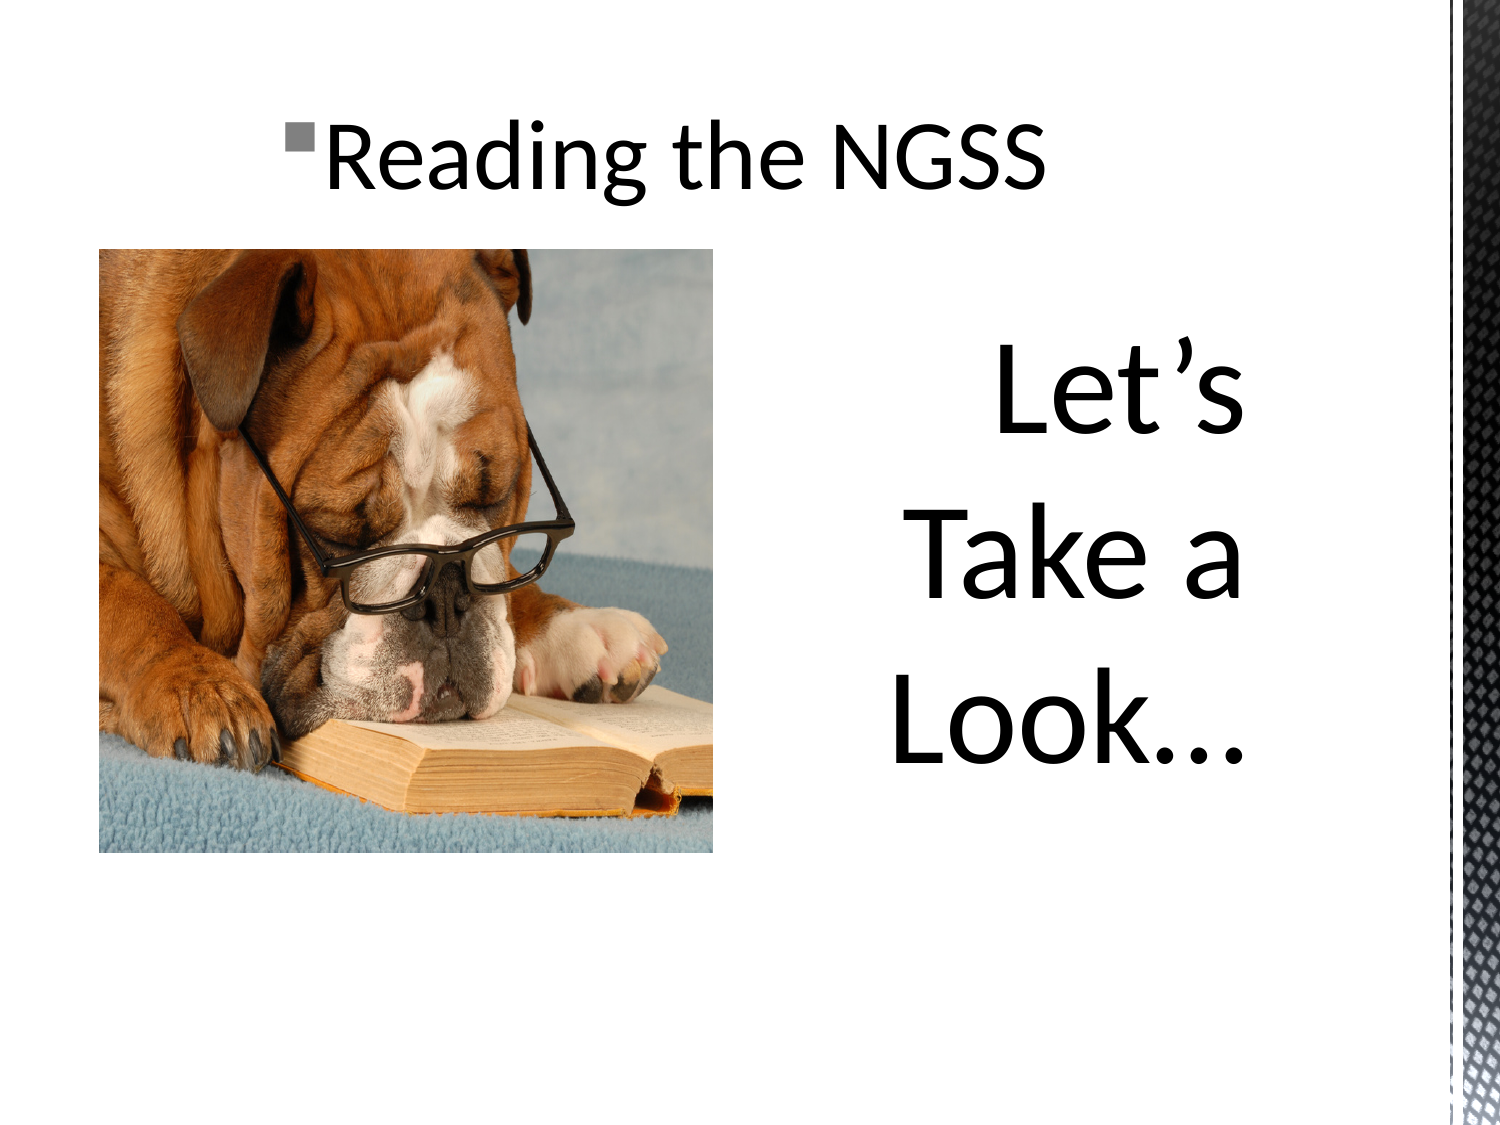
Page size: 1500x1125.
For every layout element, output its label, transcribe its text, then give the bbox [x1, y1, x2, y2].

picture [1447, 0, 1500, 1125]
list Reading the NGSS [262, 50, 1363, 250]
picture [99, 249, 713, 853]
title Let’s Take a Look… [800, 75, 1263, 1013]
